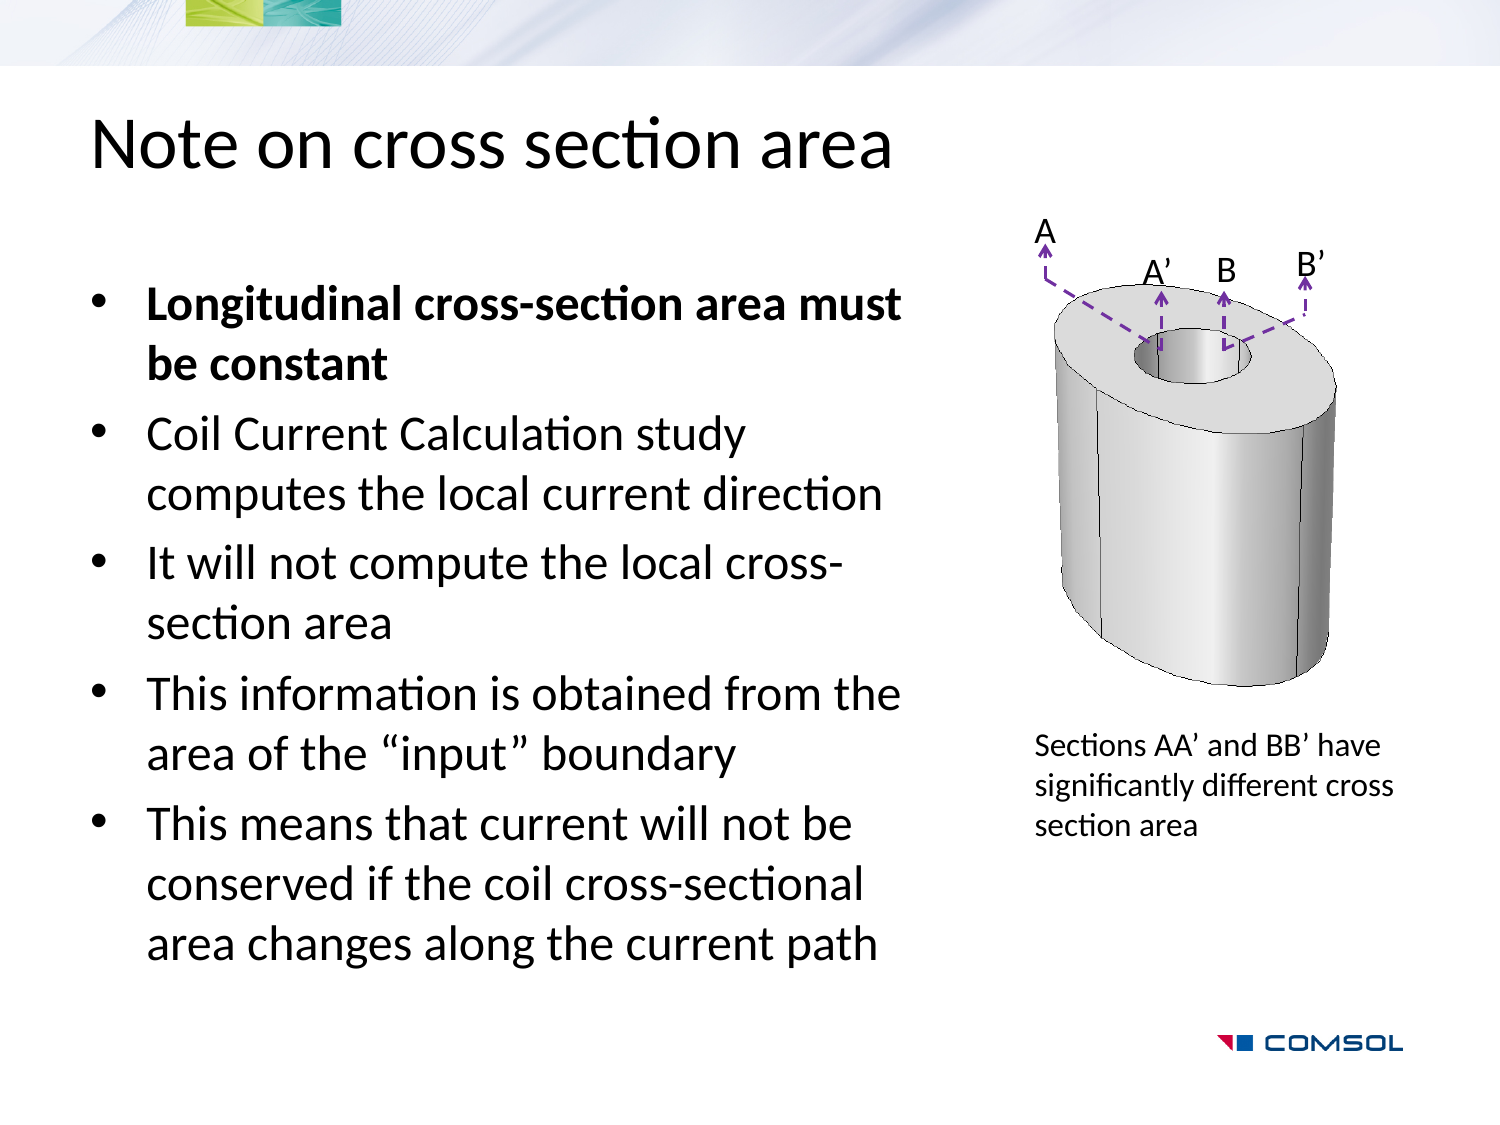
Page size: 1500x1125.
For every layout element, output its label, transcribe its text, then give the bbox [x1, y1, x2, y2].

picture [0, 0, 1500, 1125]
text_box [1019, 198, 1412, 853]
list Longitudinal cross-section area must be constant Coil Current Calculation study computes the local current direction It will not compute the local cross-section area This information is obtained from the area of the “input” boundary This means that current will not be conserved if the coil cross-sectional area changes along the current path [75, 262, 963, 1005]
title Note on cross section area [75, 45, 1425, 233]
